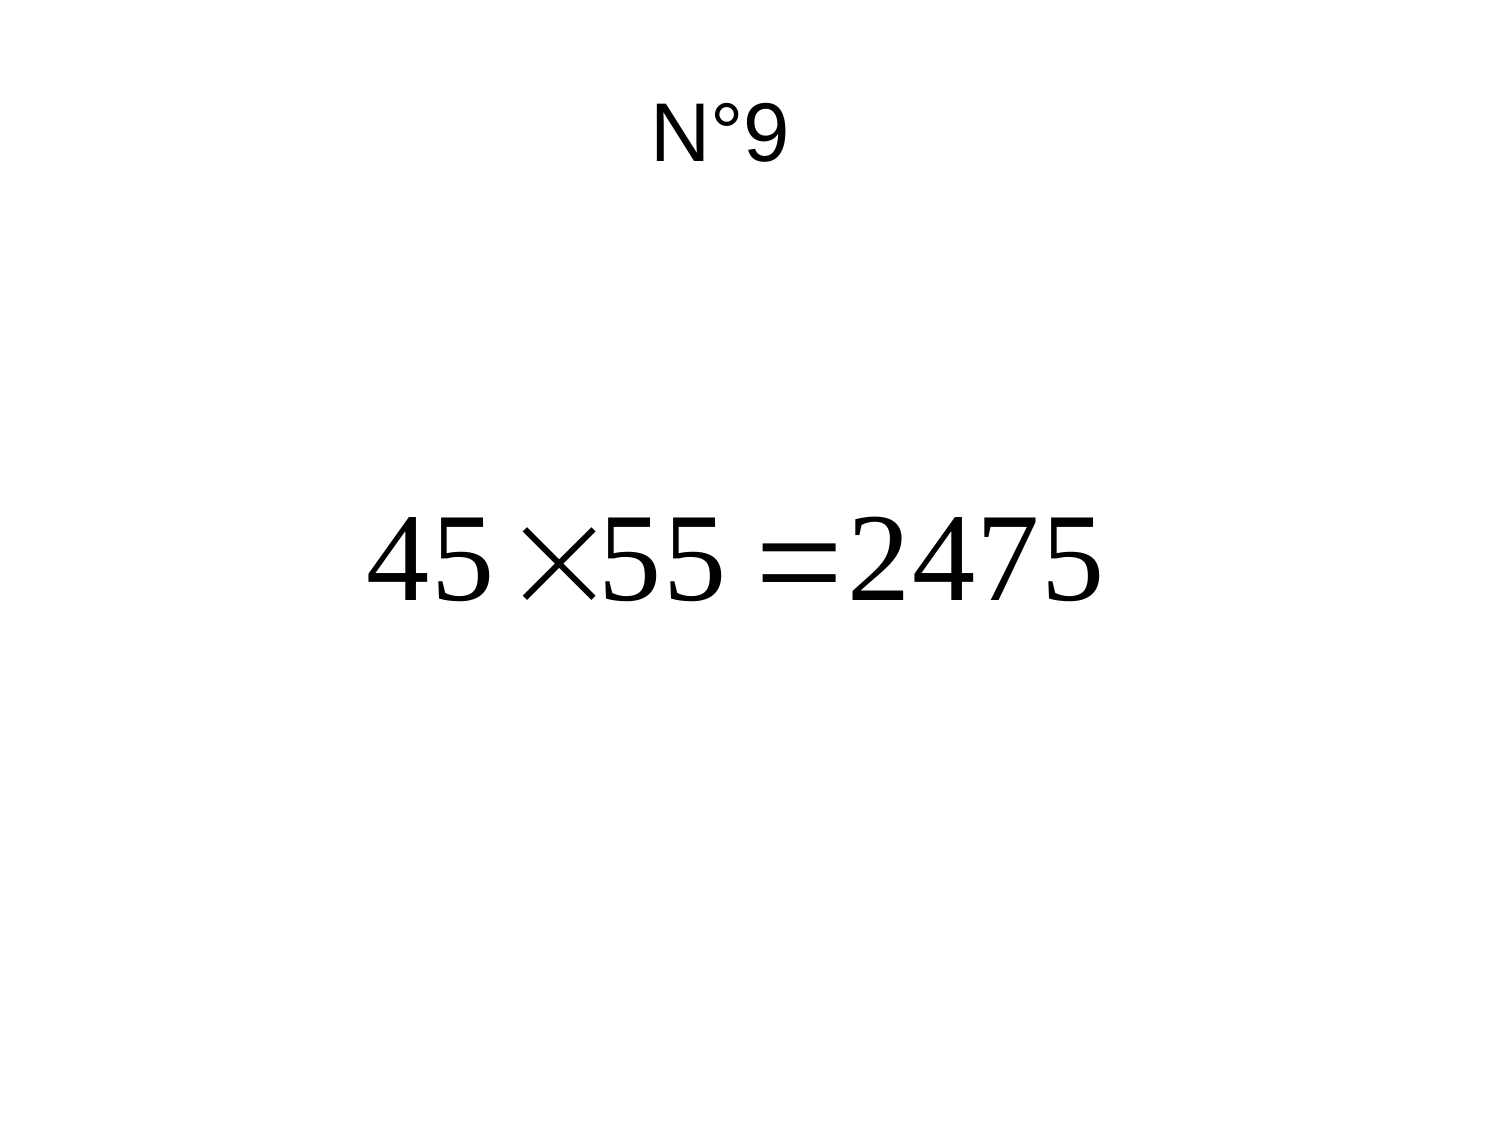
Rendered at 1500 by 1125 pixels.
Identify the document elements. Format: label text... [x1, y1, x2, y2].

text_box N°9 [374, 70, 1067, 186]
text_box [344, 485, 1126, 635]
